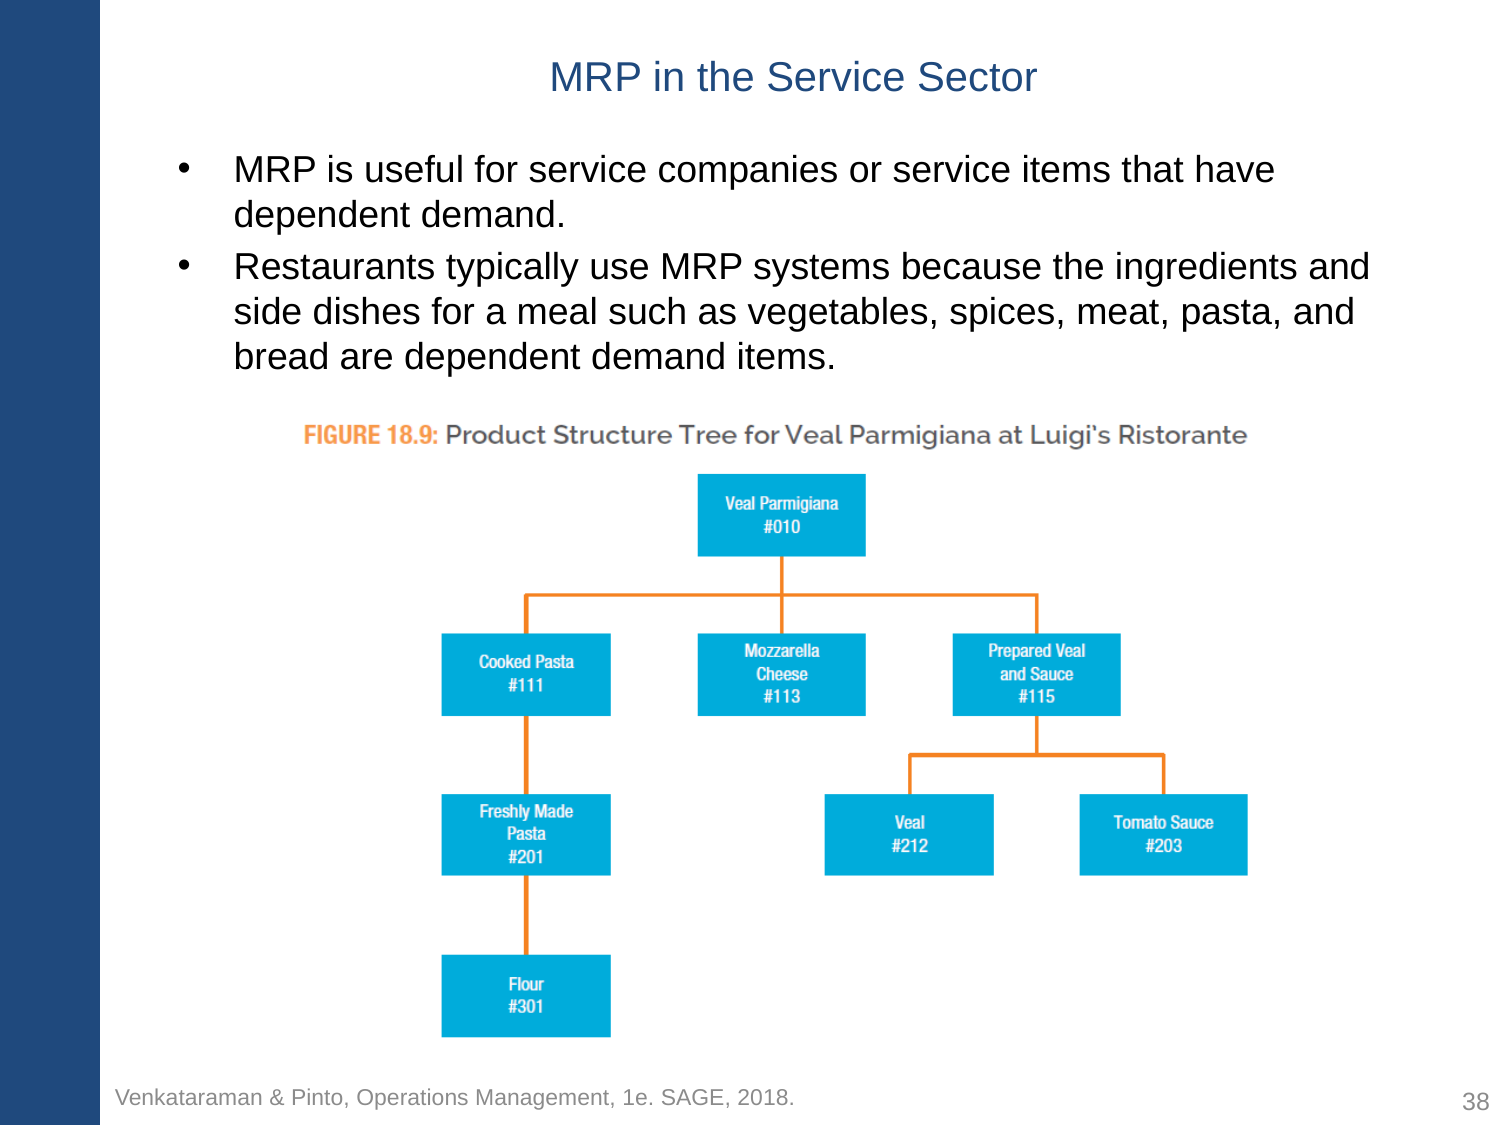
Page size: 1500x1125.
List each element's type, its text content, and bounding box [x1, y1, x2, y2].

title MRP in the Service Sector [162, 12, 1425, 137]
picture [249, 387, 1351, 1063]
footer Venkataraman & Pinto, Operations Management, 1e. SAGE, 2018. [99, 1074, 1250, 1125]
slide_number 38 [1430, 1074, 1500, 1125]
list MRP is useful for service companies or service items that have dependent demand. Restaurants typically use MRP systems because the ingredients and side dishes for a meal such as vegetables, spices, meat, pasta, and bread are dependent demand items. [162, 137, 1425, 400]
